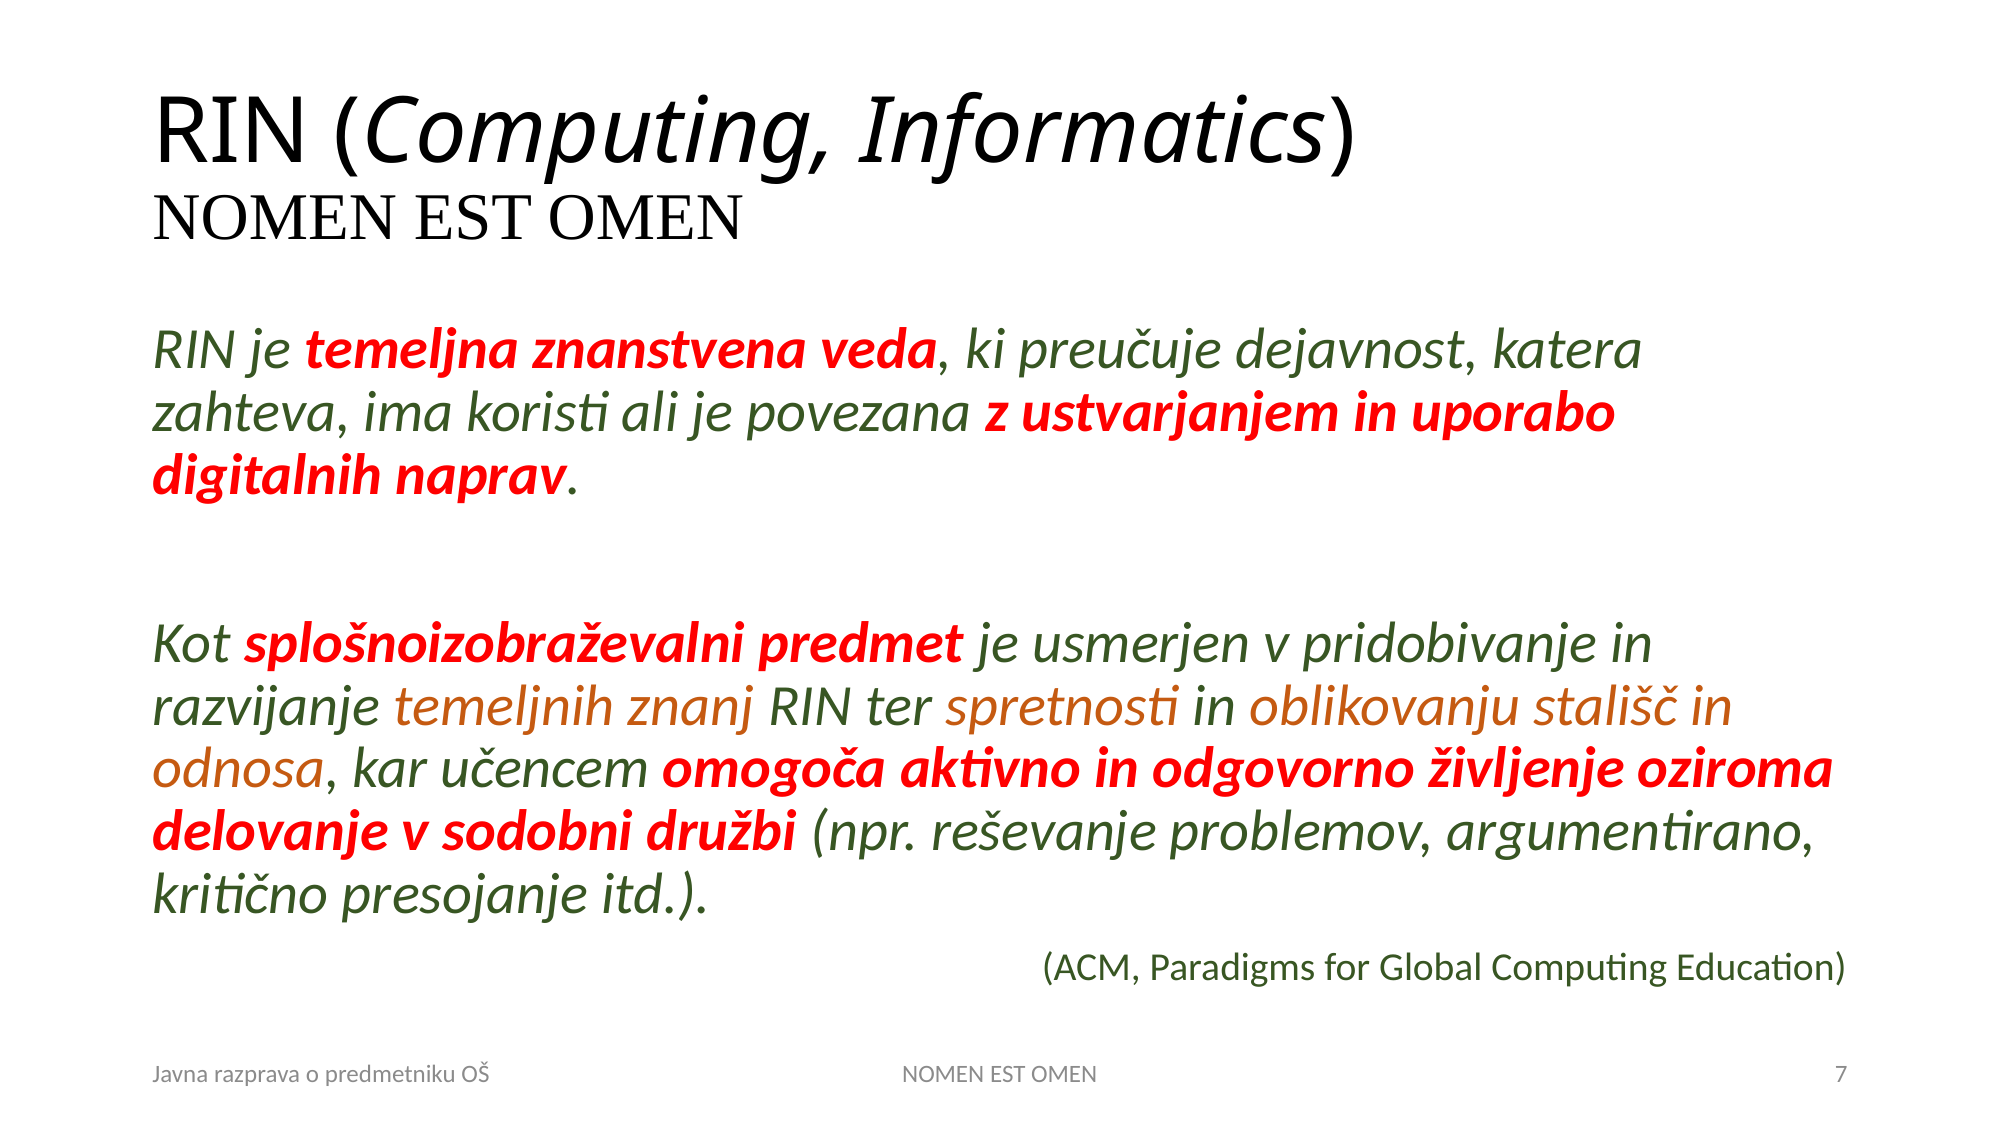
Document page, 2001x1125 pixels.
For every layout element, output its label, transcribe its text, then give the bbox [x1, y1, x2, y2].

title RIN (Computing, Informatics) NOMEN EST OMEN [137, 59, 1863, 278]
slide_number 7 [1412, 1042, 1863, 1103]
slide_number Javna razprava o predmetniku OŠ [137, 1042, 588, 1103]
footer NOMEN EST OMEN [662, 1042, 1338, 1103]
list RIN je temeljna znanstvena veda, ki preučuje dejavnost, katera zahteva, ima koristi ali je povezana z ustvarjanjem in uporabo digitalnih naprav. Kot splošnoizobraževalni predmet je usmerjen v pridobivanje in razvijanje temeljnih znanj RIN ter spretnosti in oblikovanju stališč in odnosa, kar učencem omogoča aktivno in odgovorno življenje oziroma delovanje v sodobni družbi (npr. reševanje problemov, argumentirano, kritično presojanje itd.). (ACM, Paradigms for Global Computing Education) [137, 311, 1863, 1014]
